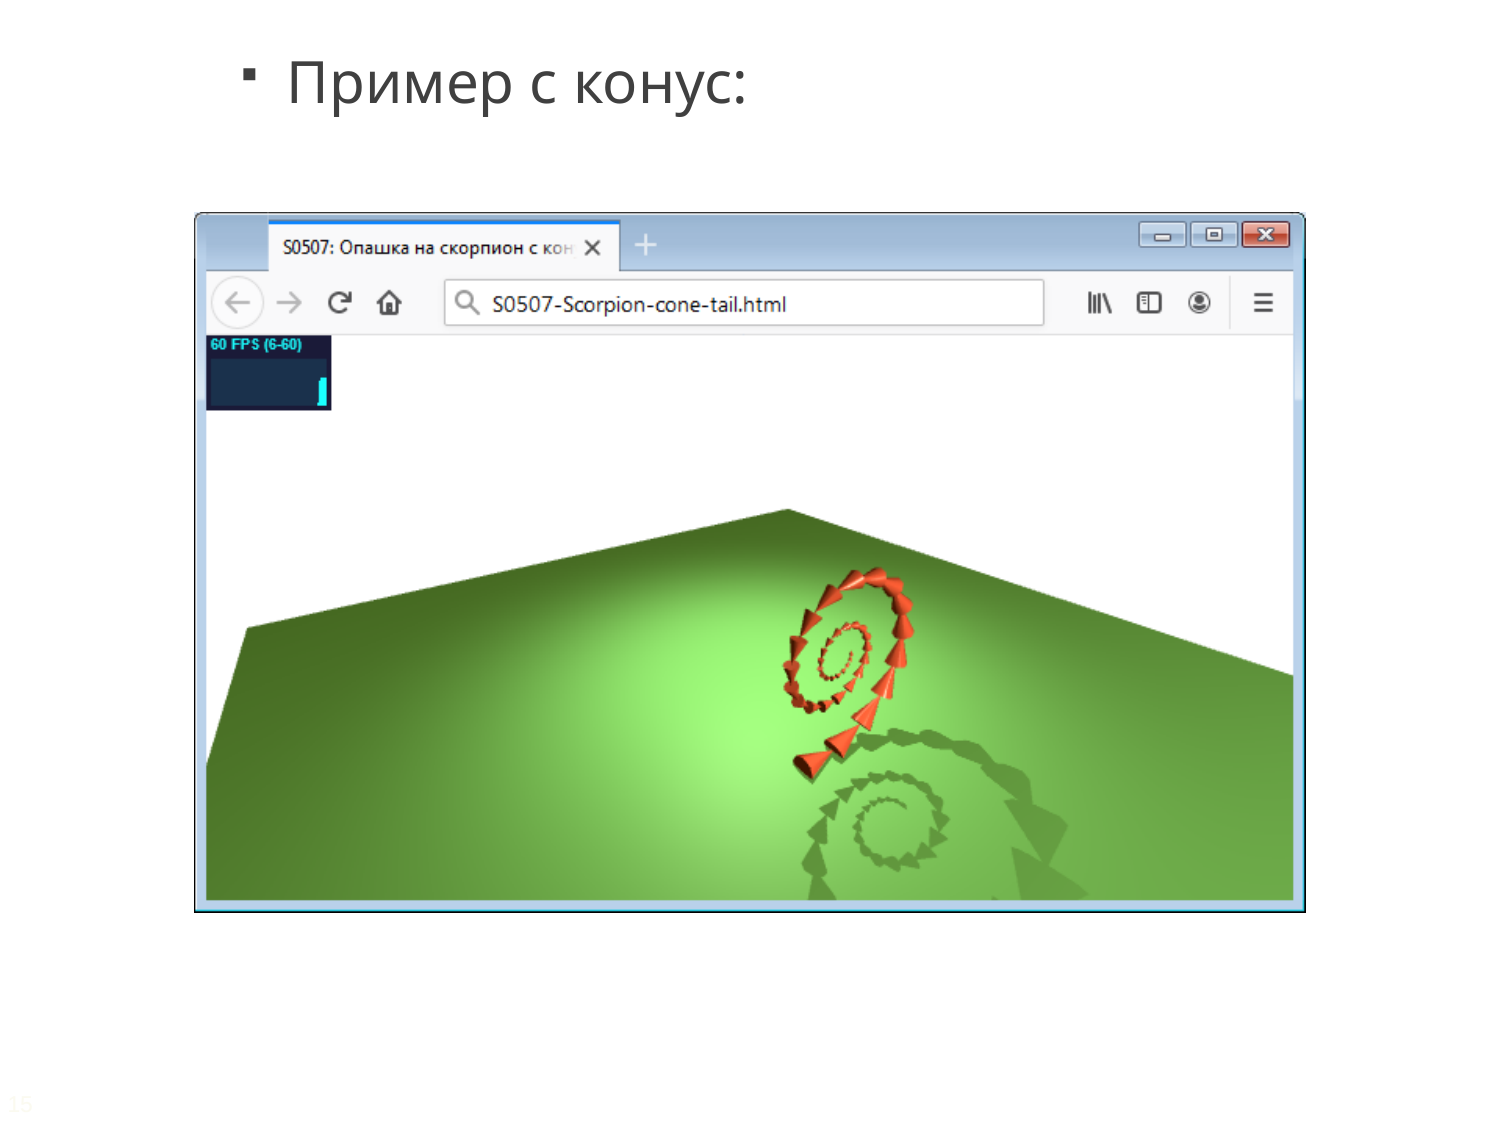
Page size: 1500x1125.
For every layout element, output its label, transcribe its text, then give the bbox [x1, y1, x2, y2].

picture [194, 212, 1306, 913]
list Пример с конус: [150, 37, 1488, 1113]
